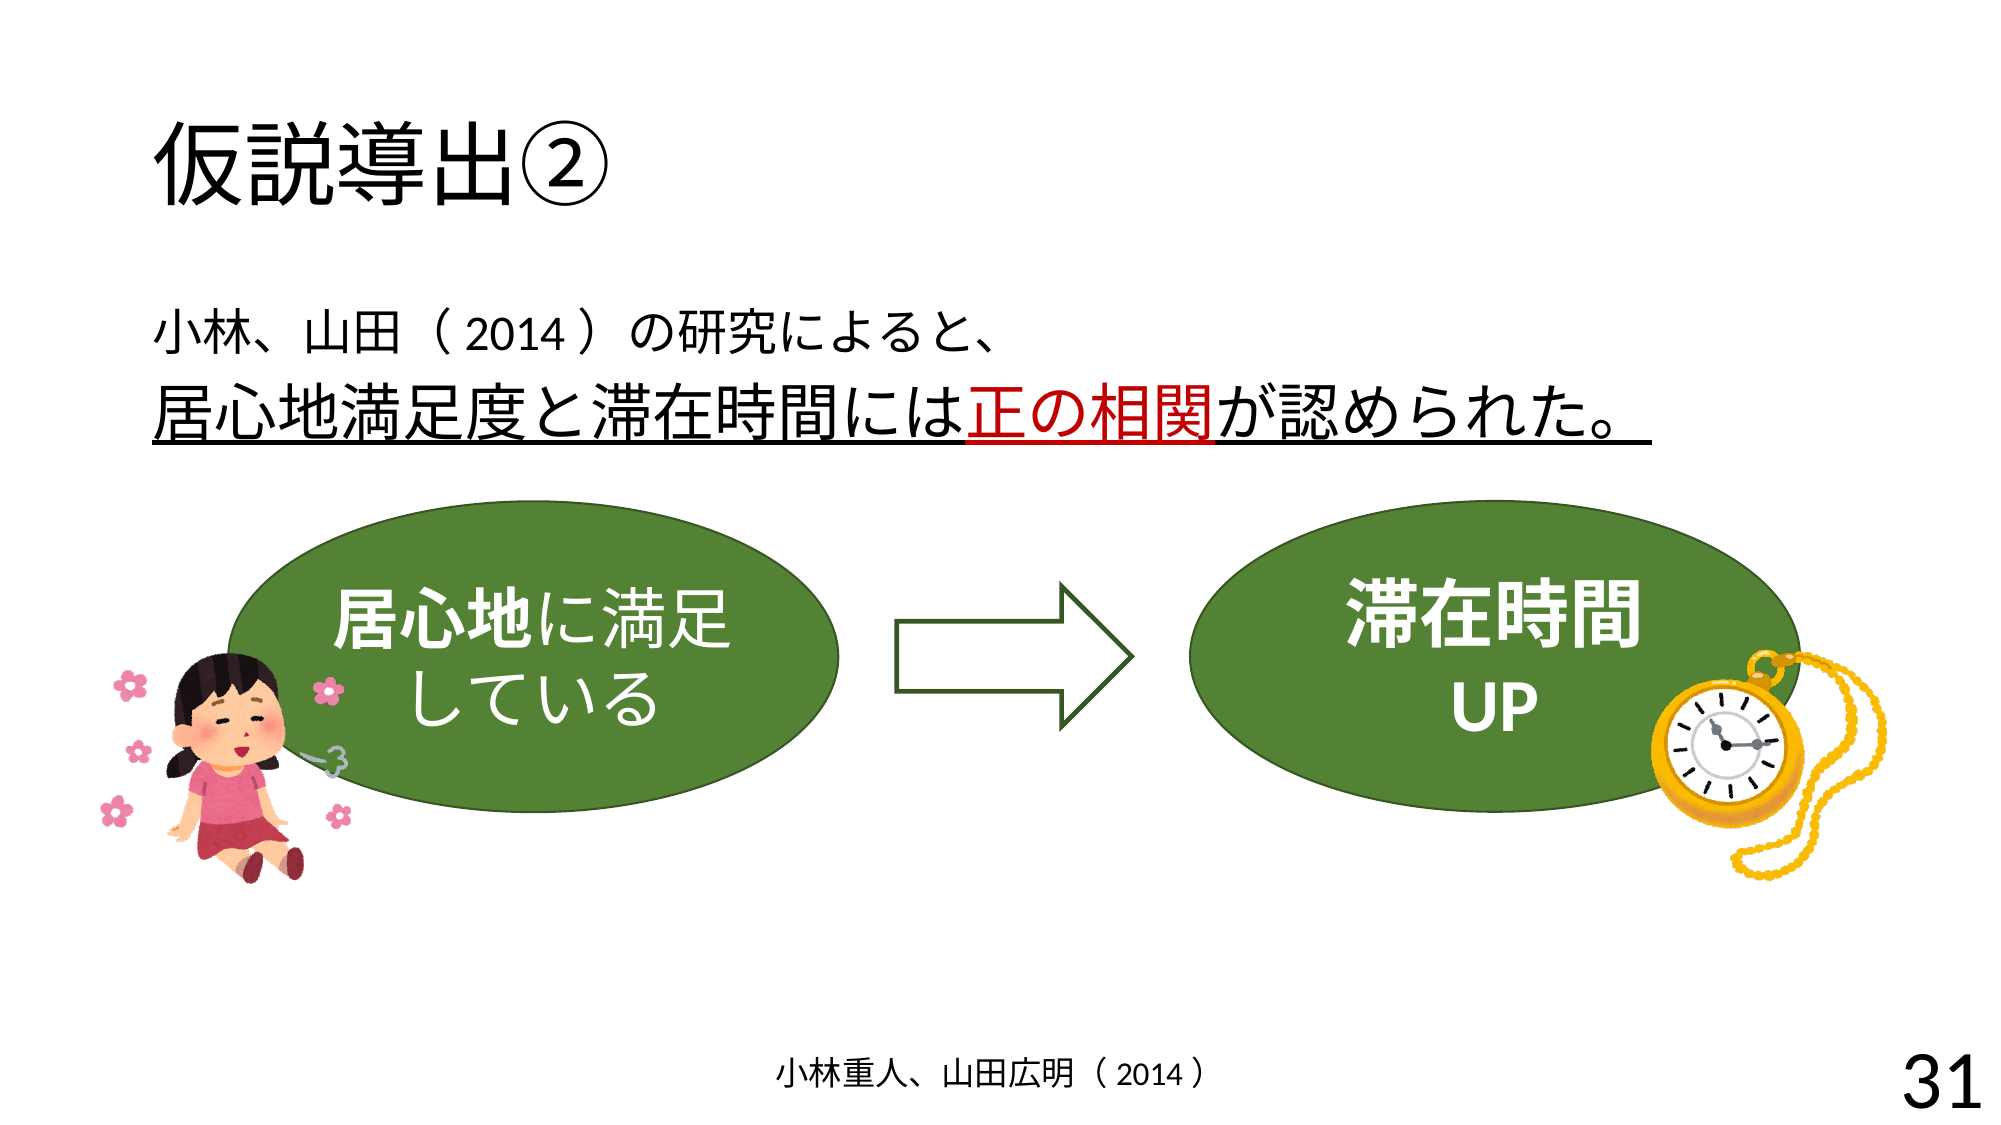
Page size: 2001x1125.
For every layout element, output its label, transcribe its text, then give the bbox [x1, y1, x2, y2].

text_box [895, 583, 1134, 729]
text_box 滞在時間 UP [1188, 499, 1800, 813]
text_box 居心地に満足している [230, 500, 840, 814]
list 小林、山田（2014）の研究によると、 居心地満足度と滞在時間には正の相関が認められた。 [137, 299, 1863, 1014]
picture [1639, 642, 1894, 892]
text_box 小林重人、山田広明（2014） [760, 1044, 1240, 1100]
slide_number 31 [1550, 1044, 2000, 1105]
title 仮説導出② [137, 59, 1863, 278]
picture [94, 633, 363, 901]
